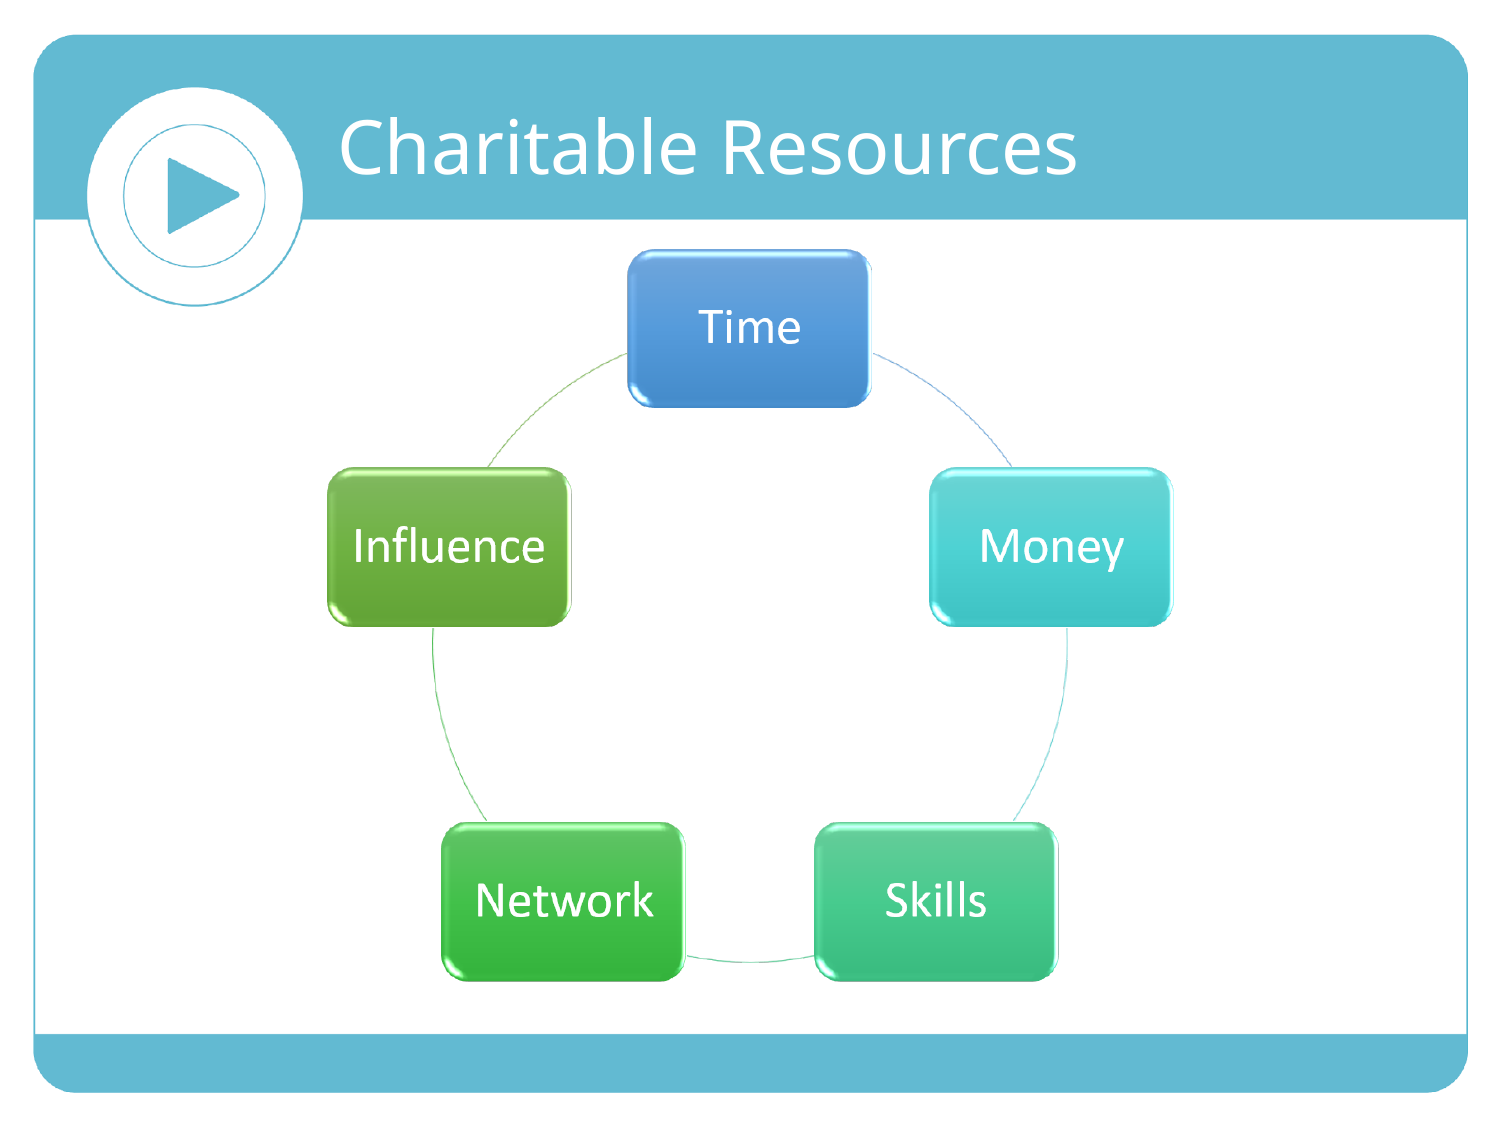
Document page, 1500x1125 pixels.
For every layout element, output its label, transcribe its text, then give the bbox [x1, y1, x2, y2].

picture [0, 0, 1500, 1125]
text_box Charitable Resources [322, 91, 1445, 198]
